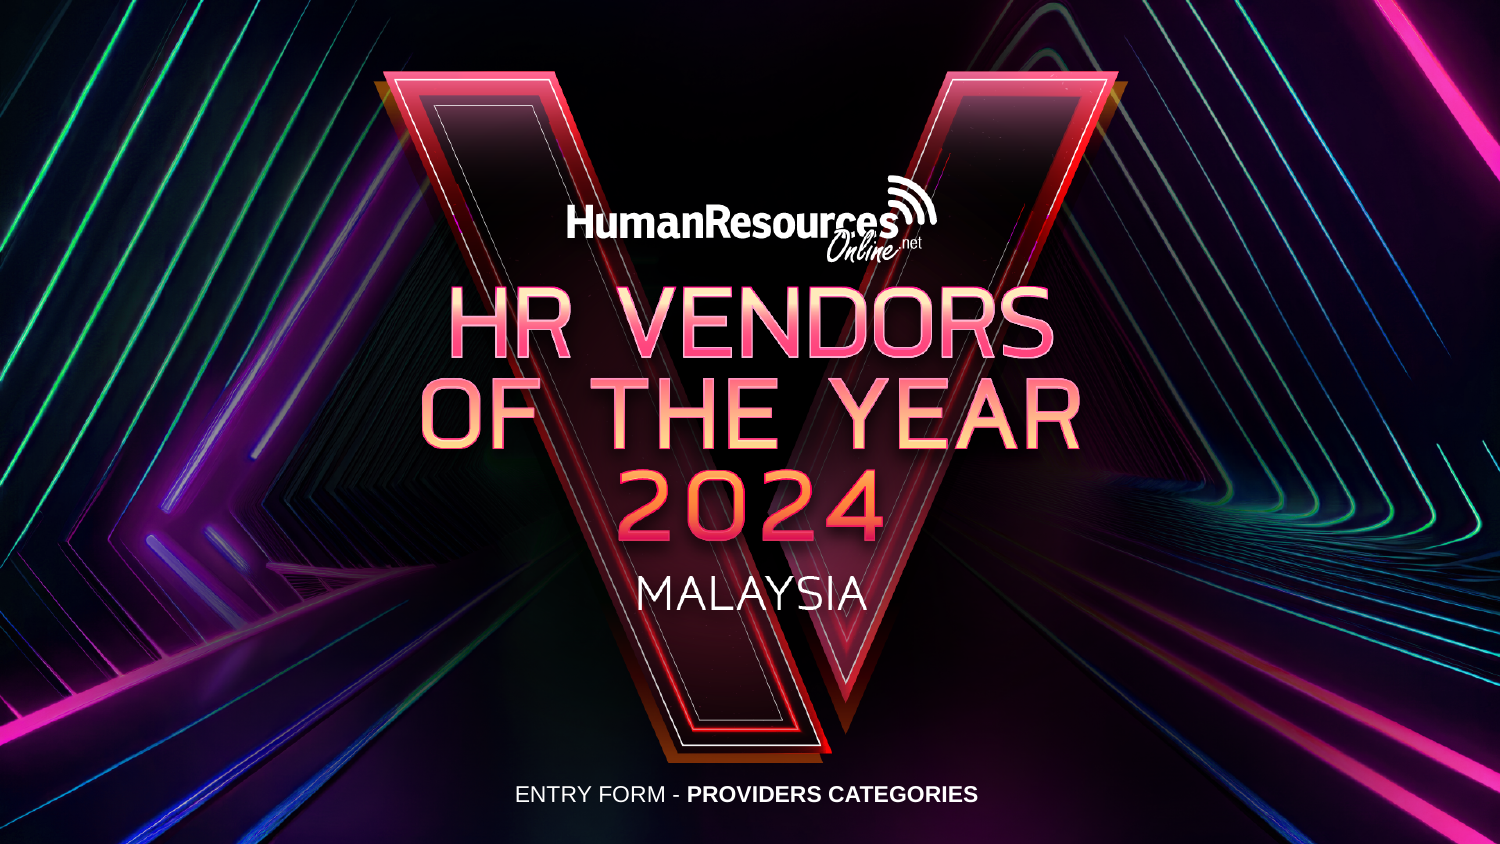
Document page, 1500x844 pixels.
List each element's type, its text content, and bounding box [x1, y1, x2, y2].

text_box ENTRY FORM - PROVIDERS CATEGORIES [419, 764, 1081, 822]
picture [0, 0, 1500, 844]
